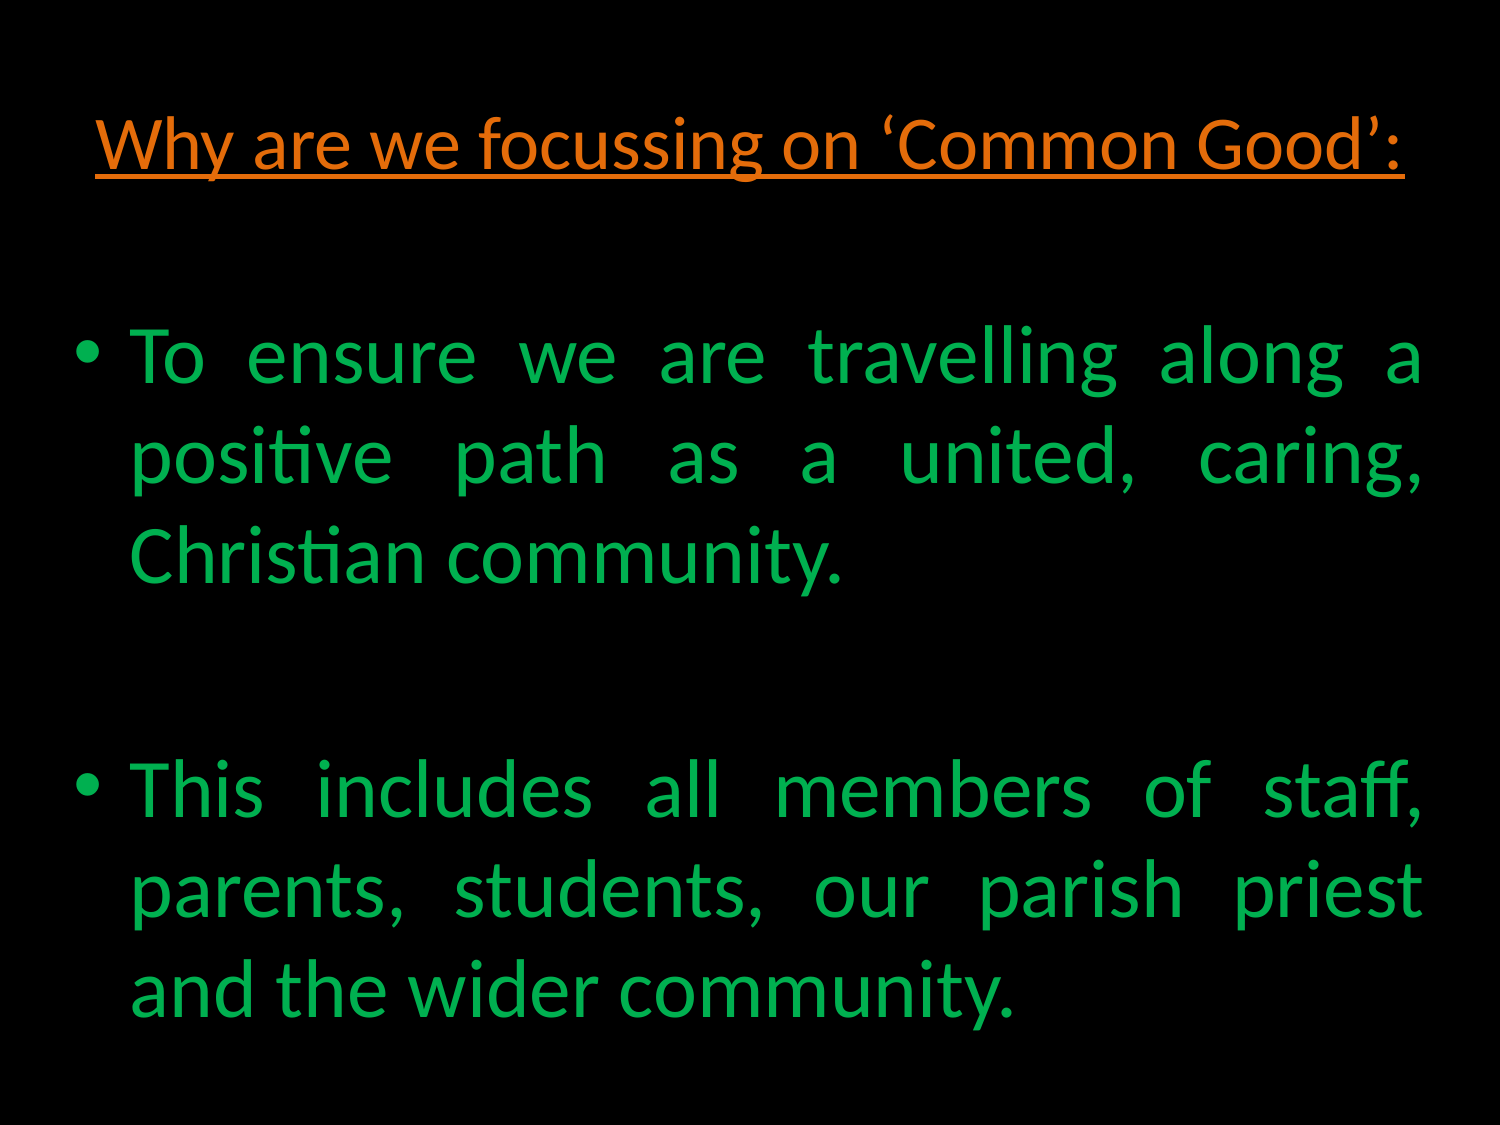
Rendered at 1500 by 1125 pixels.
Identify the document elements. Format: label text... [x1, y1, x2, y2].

list To ensure we are travelling along a positive path as a united, caring, Christian community. This includes all members of staff, parents, students, our parish priest and the wider community. [58, 292, 1442, 1125]
title Why are we focussing on ‘Common Good’: [75, 45, 1425, 233]
